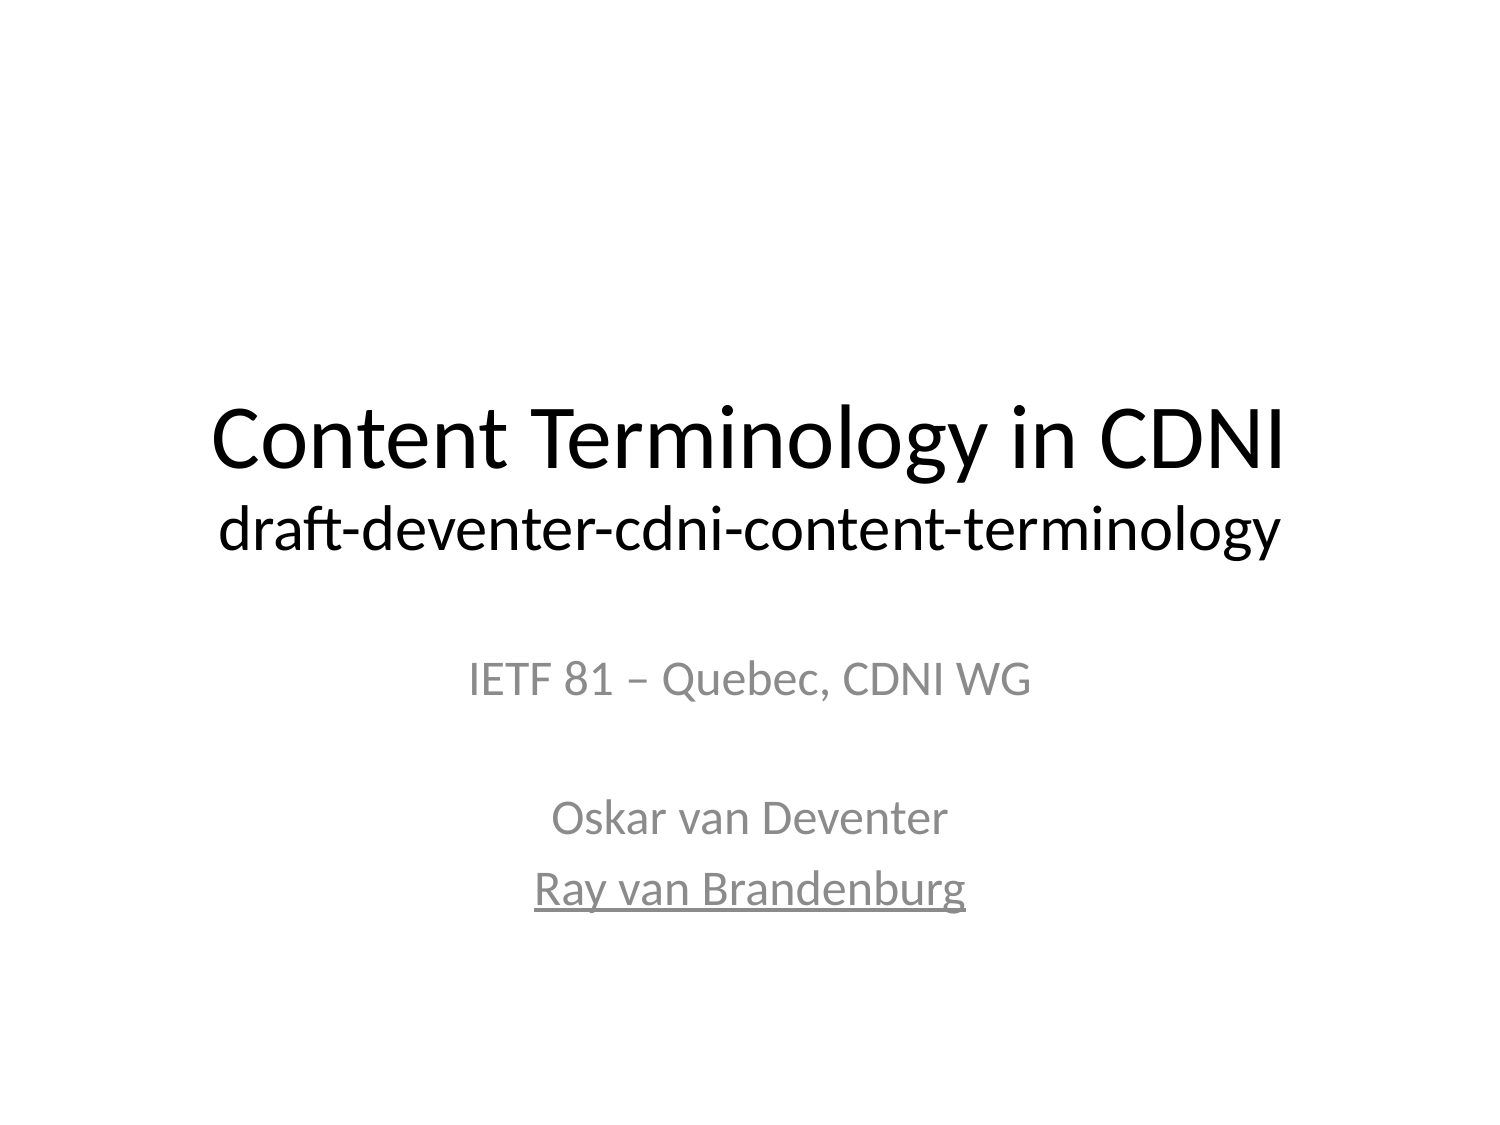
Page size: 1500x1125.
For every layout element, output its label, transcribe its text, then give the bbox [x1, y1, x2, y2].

title Content Terminology in CDNI draft-deventer-cdni-content-terminology [112, 349, 1388, 591]
subtitle IETF 81 – Quebec, CDNI WG Oskar van Deventer Ray van Brandenburg [225, 637, 1275, 925]
